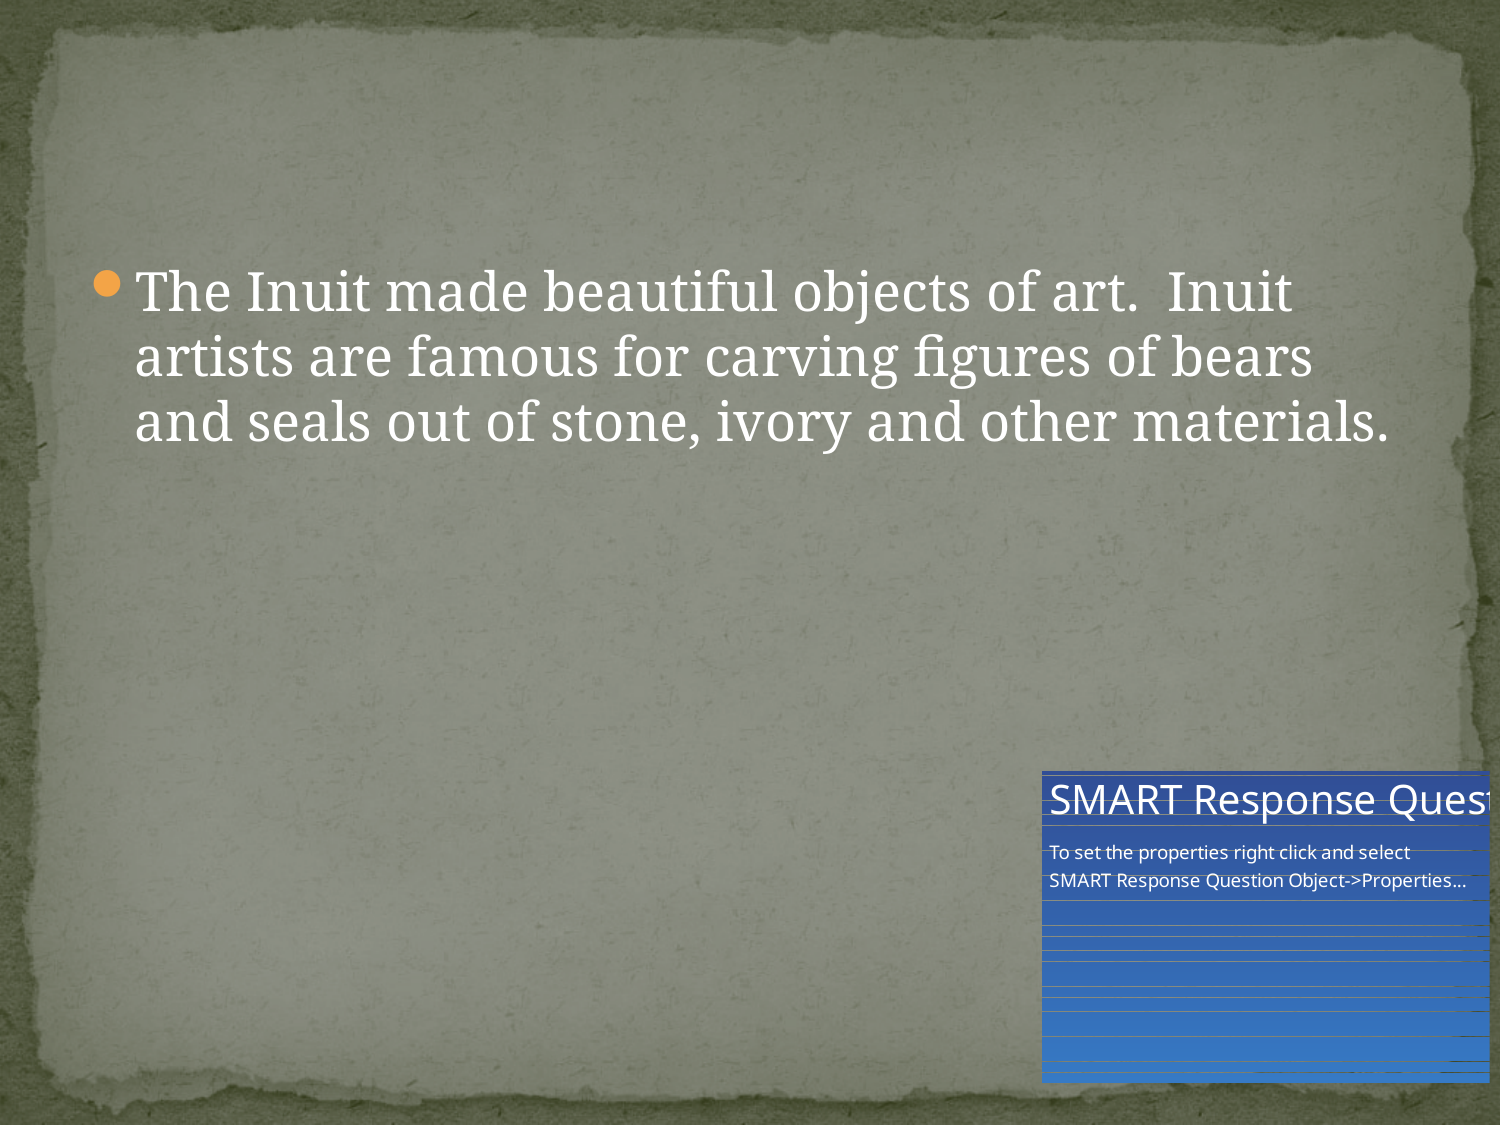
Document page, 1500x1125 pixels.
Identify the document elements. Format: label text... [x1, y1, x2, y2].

list The Inuit made beautiful objects of art. Inuit artists are famous for carving figures of bears and seals out of stone, ivory and other materials. [75, 249, 1425, 1000]
